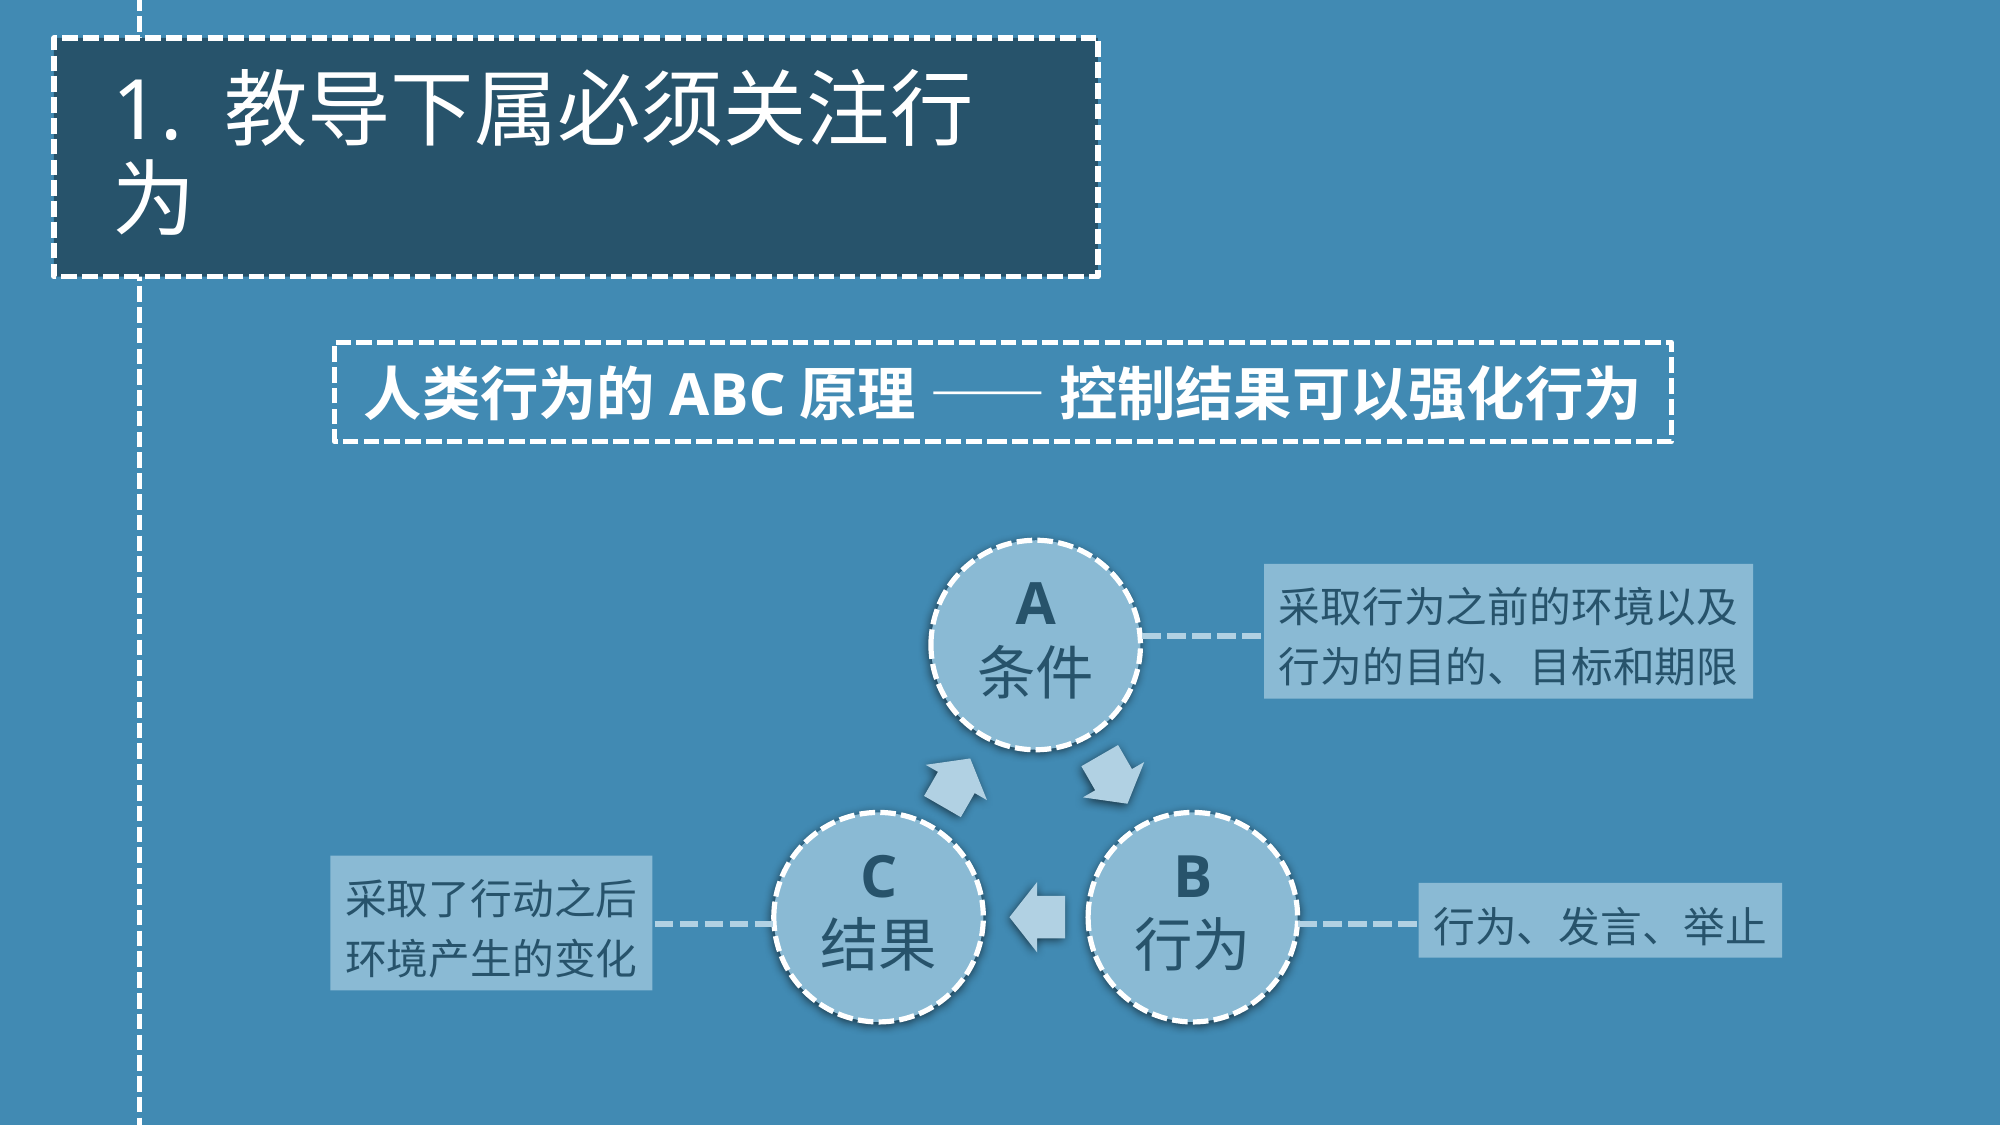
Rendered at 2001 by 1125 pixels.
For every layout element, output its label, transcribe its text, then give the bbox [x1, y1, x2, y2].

text_box 人类行为的ABC原理 —— 控制结果可以强化行为 [334, 342, 1672, 442]
text_box 1. 教导下属必须关注行为 [53, 37, 1098, 277]
text_box 采取行为之前的环境以及 行为的目的、目标和期限 [1376, 563, 1754, 699]
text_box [695, 540, 1376, 1022]
text_box 行为、发言、举止 [1418, 882, 1783, 958]
text_box 采取了行动之后 环境产生的变化 [330, 855, 653, 991]
